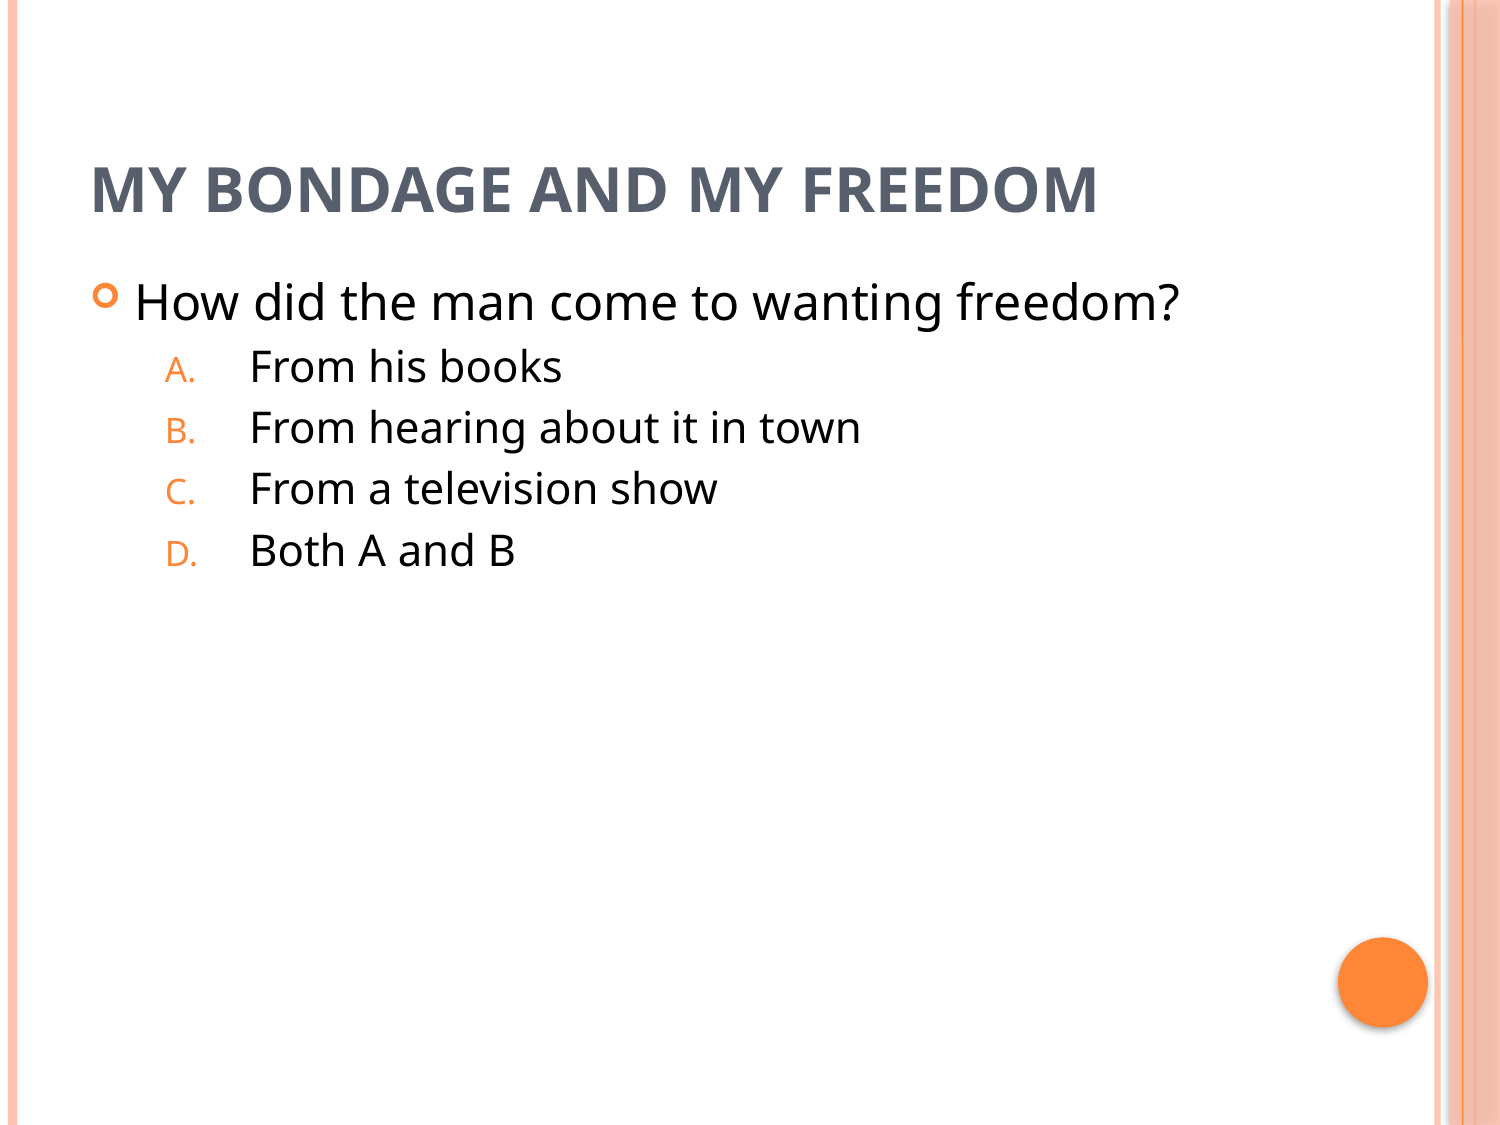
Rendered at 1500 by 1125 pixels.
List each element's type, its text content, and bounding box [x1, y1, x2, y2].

title My bondage and My freedom [75, 45, 1300, 233]
list How did the man come to wanting freedom? From his books From hearing about it in town From a television show Both A and B [75, 262, 1300, 1062]
